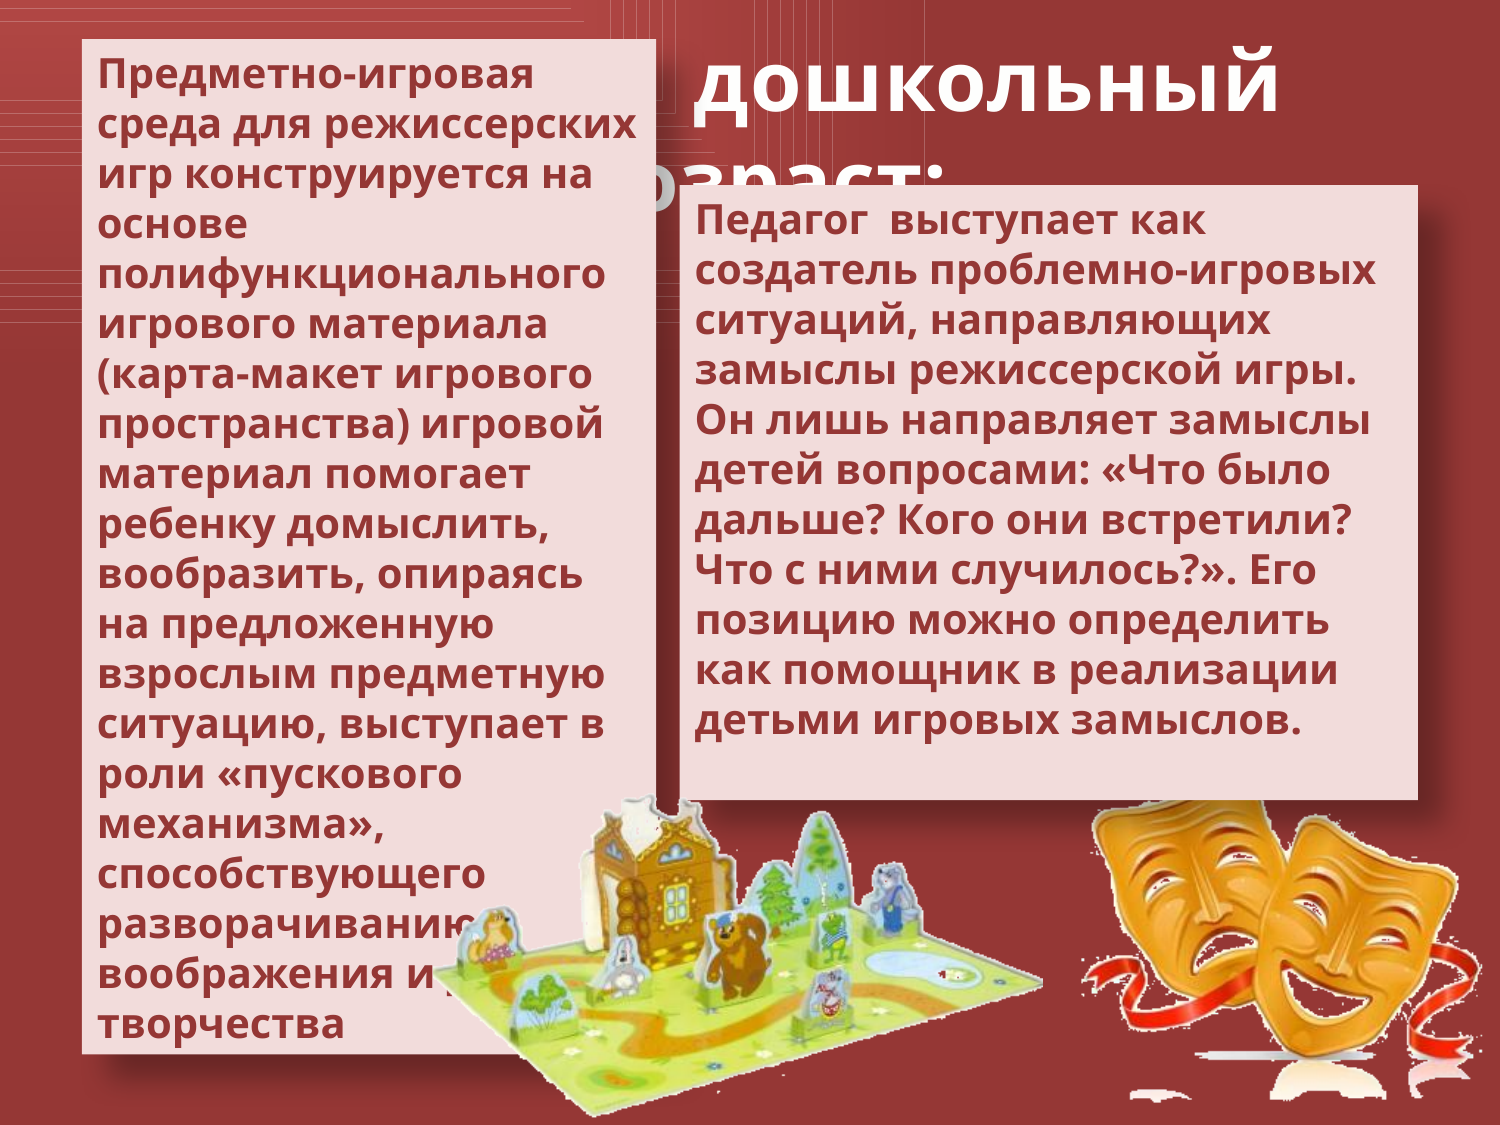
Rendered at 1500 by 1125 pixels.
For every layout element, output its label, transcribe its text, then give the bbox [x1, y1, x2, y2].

title Старший дошкольный возраст: [657, 46, 1325, 185]
picture [1057, 761, 1500, 1125]
text_box Педагог выступает как создатель проблемно-игровых ситуаций, направляющих замыслы режиссерской игры. Он лишь направляет замыслы детей вопросами: «Что было дальше? Кого они встретили? Что с ними случилось?». Его позицию можно определить как помощник в реализации детьми игровых замыслов. [679, 185, 1418, 801]
text_box Предметно-игровая среда для режиссерских игр конструируется на основе полифункционального игрового материала (карта-макет игрового пространства) игровой материал помогает ребенку домыслить, вообразить, опираясь на предложенную взрослым предметную ситуацию, выступает в роли «пускового механизма», способствующего разворачиванию воображения и детского творчества [81, 39, 657, 1055]
picture [433, 792, 1044, 1125]
